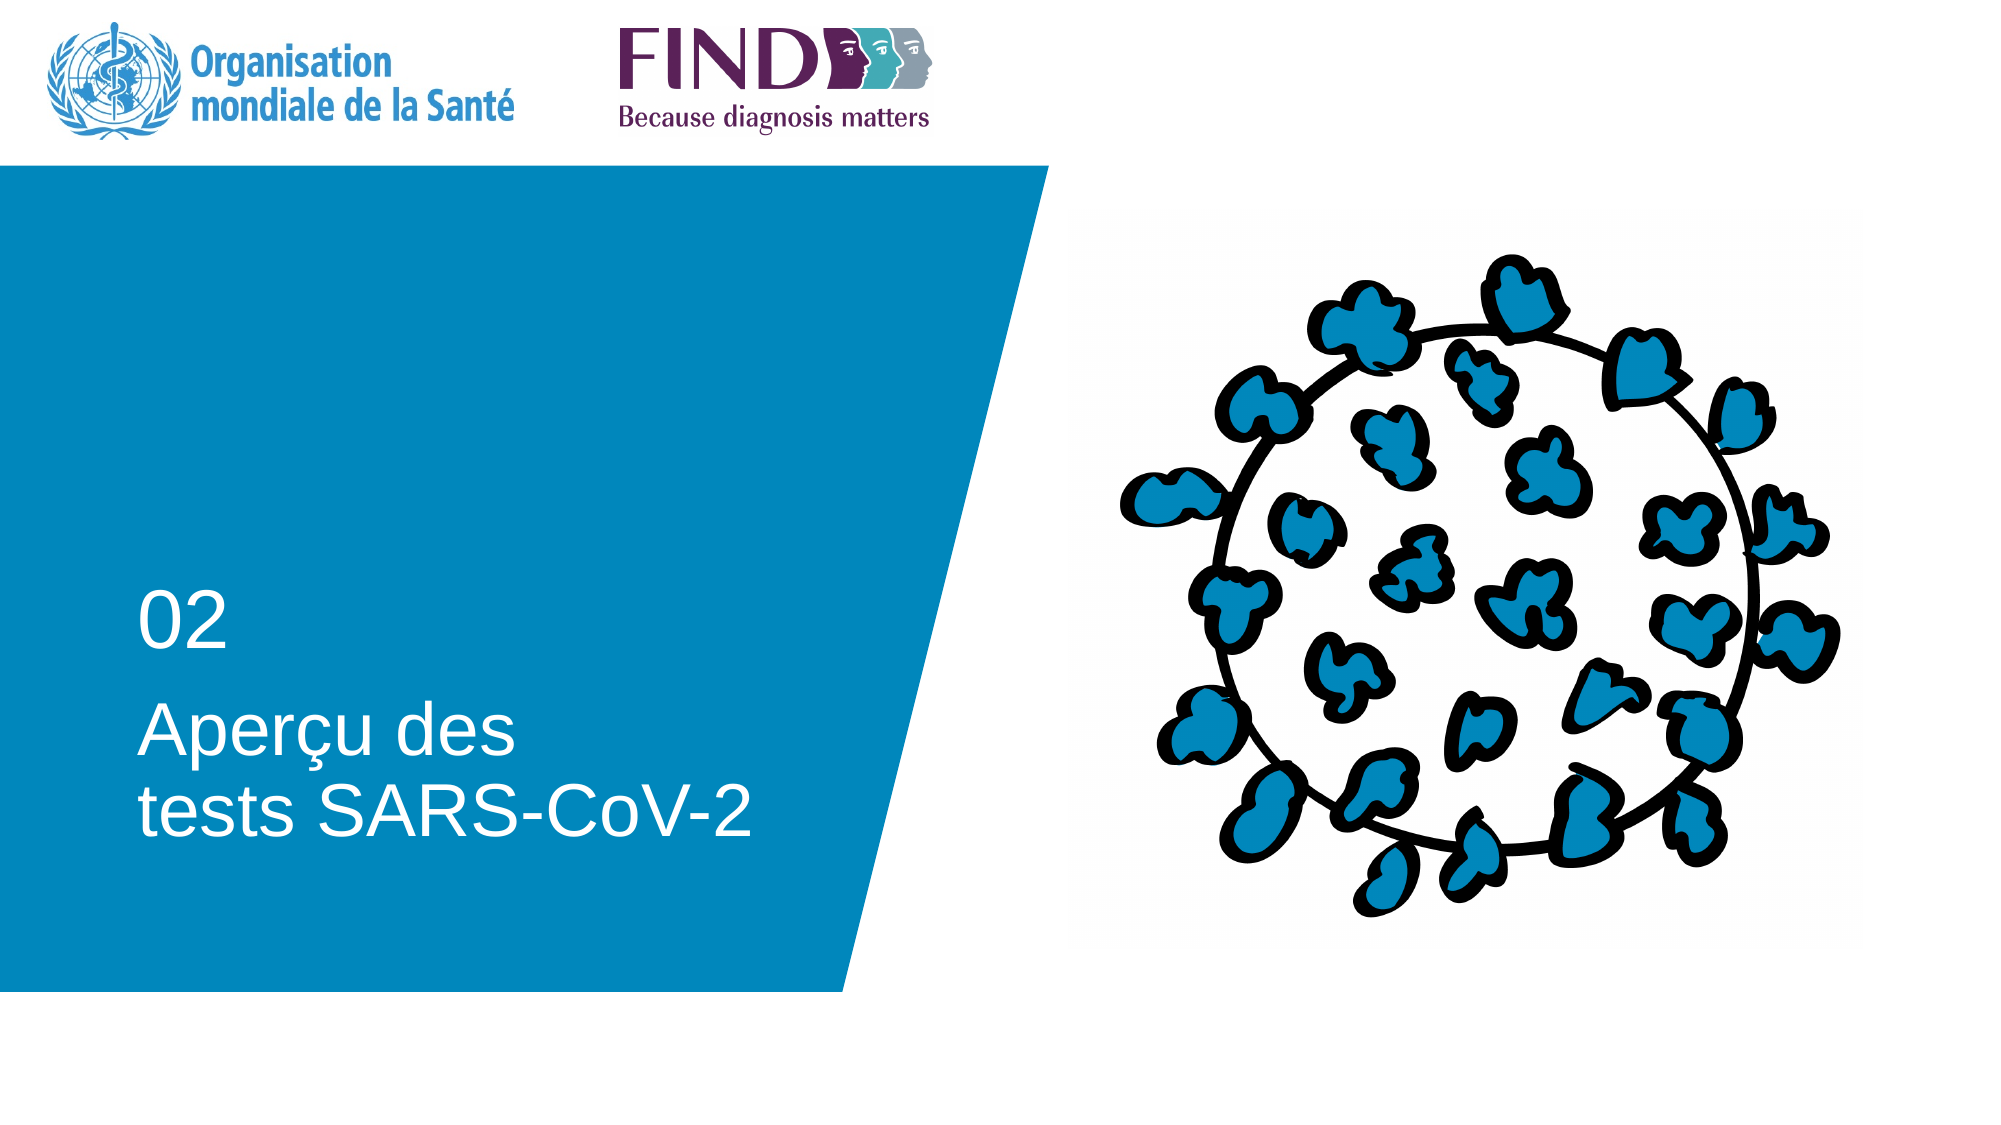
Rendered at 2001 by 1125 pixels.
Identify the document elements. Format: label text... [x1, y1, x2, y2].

title 02 [137, 184, 891, 667]
subtitle Aperçu des tests SARS-CoV-2 [137, 691, 793, 863]
picture [1068, 209, 1863, 949]
picture [618, 26, 934, 137]
picture [47, 22, 514, 140]
